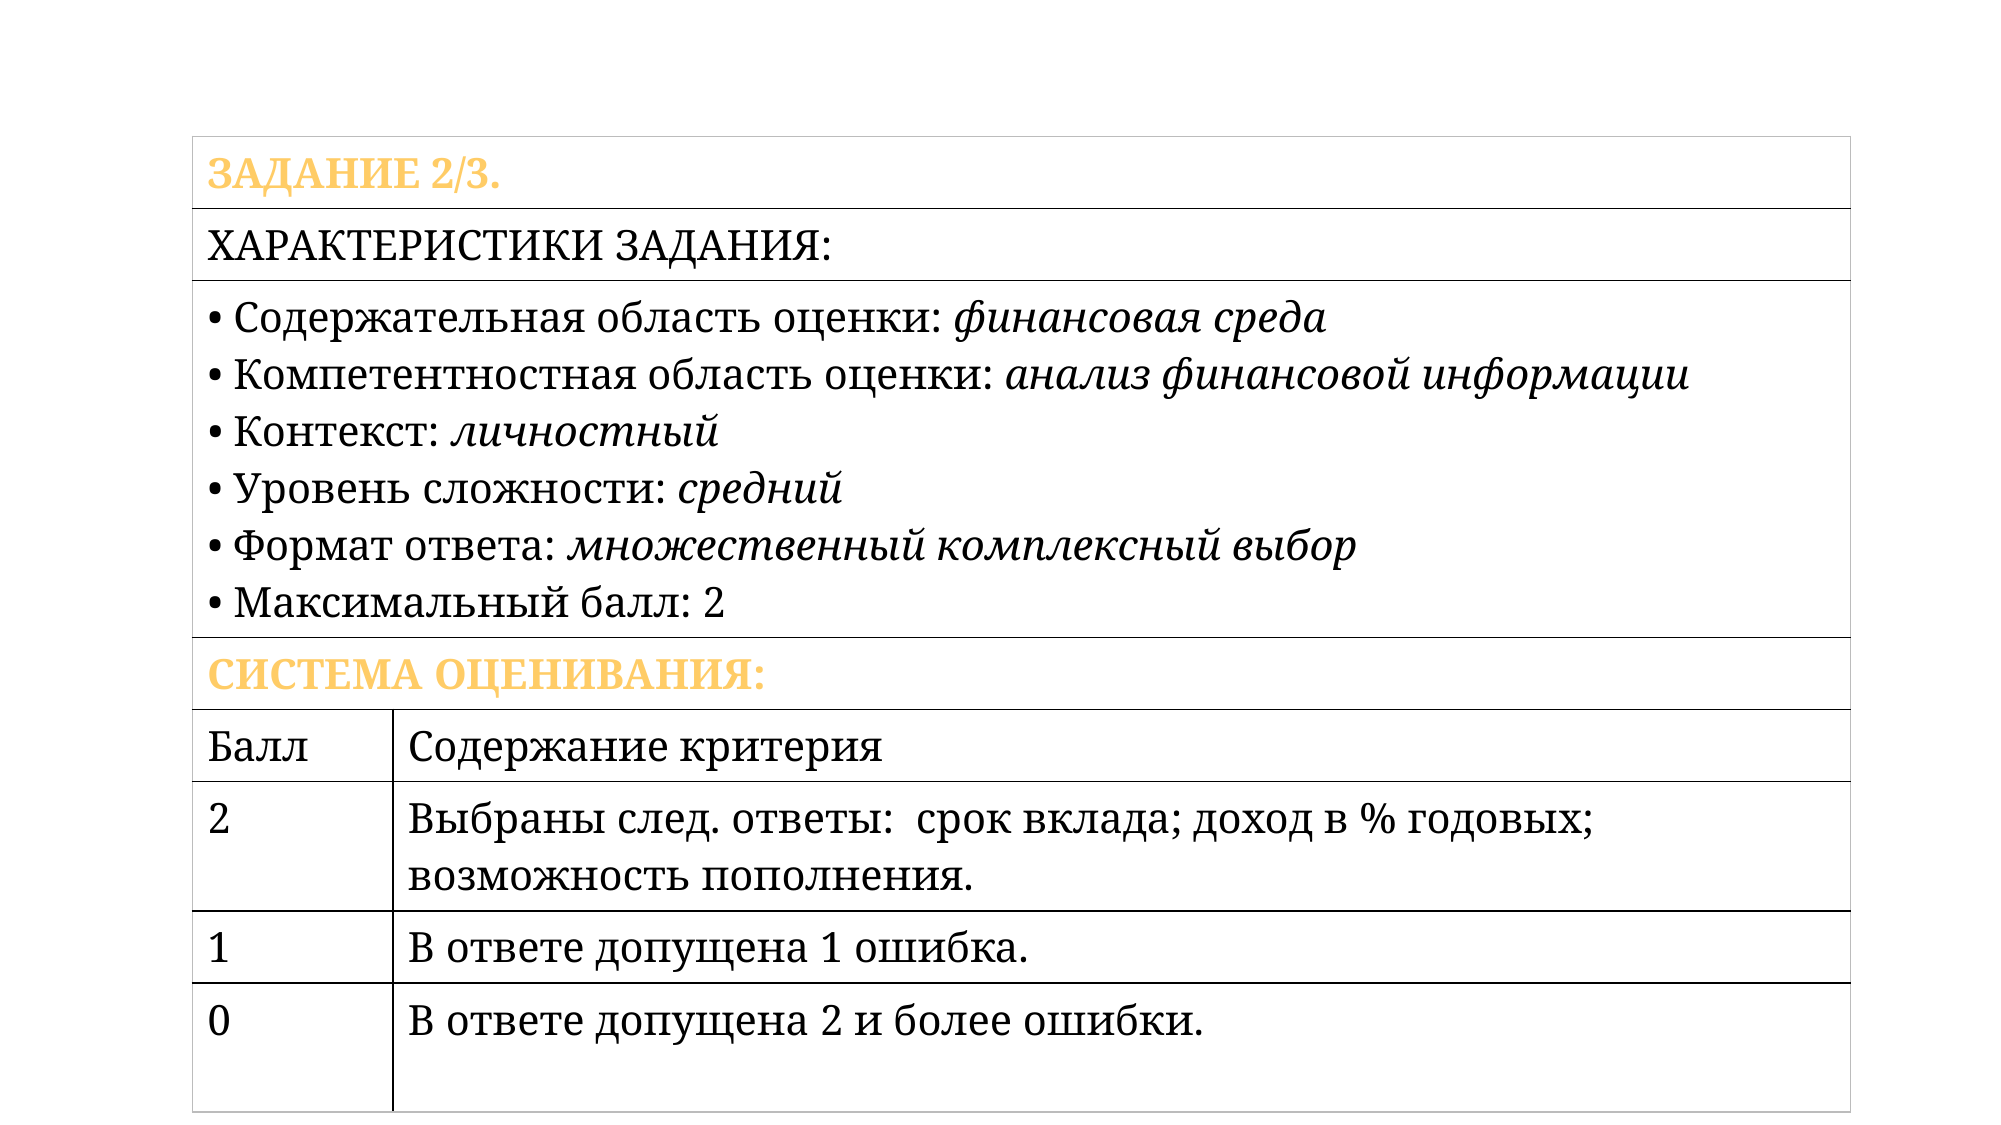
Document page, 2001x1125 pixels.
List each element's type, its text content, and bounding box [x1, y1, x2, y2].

table_cell Выбраны след. ответы: срок вклада; доход в % годовых; возможность пополнения. [394, 782, 1850, 910]
table_cell • Содержательная область оценки: финансовая среда • Компетентностная область оценки: анализ финансовой информации • Контекст: личностный • Уровень сложности: средний • Формат ответа: множественный комплексный выбор • Максимальный балл: 2 [193, 281, 1850, 637]
table_cell СИСТЕМА ОЦЕНИВАНИЯ: [193, 638, 1850, 709]
table_cell Балл [193, 710, 392, 781]
table_cell 2 [193, 782, 392, 910]
table_cell ХАРАКТЕРИСТИКИ ЗАДАНИЯ: [193, 209, 1850, 280]
table_cell В ответе допущена 2 и более ошибки. [394, 984, 1850, 1111]
table_cell В ответе допущена 1 ошибка. [394, 912, 1850, 982]
table_cell 0 [193, 984, 392, 1111]
table_header ЗАДАНИЕ 2/3. [193, 137, 1850, 208]
table_cell 1 [193, 912, 392, 982]
table_cell Содержание критерия [394, 710, 1850, 781]
